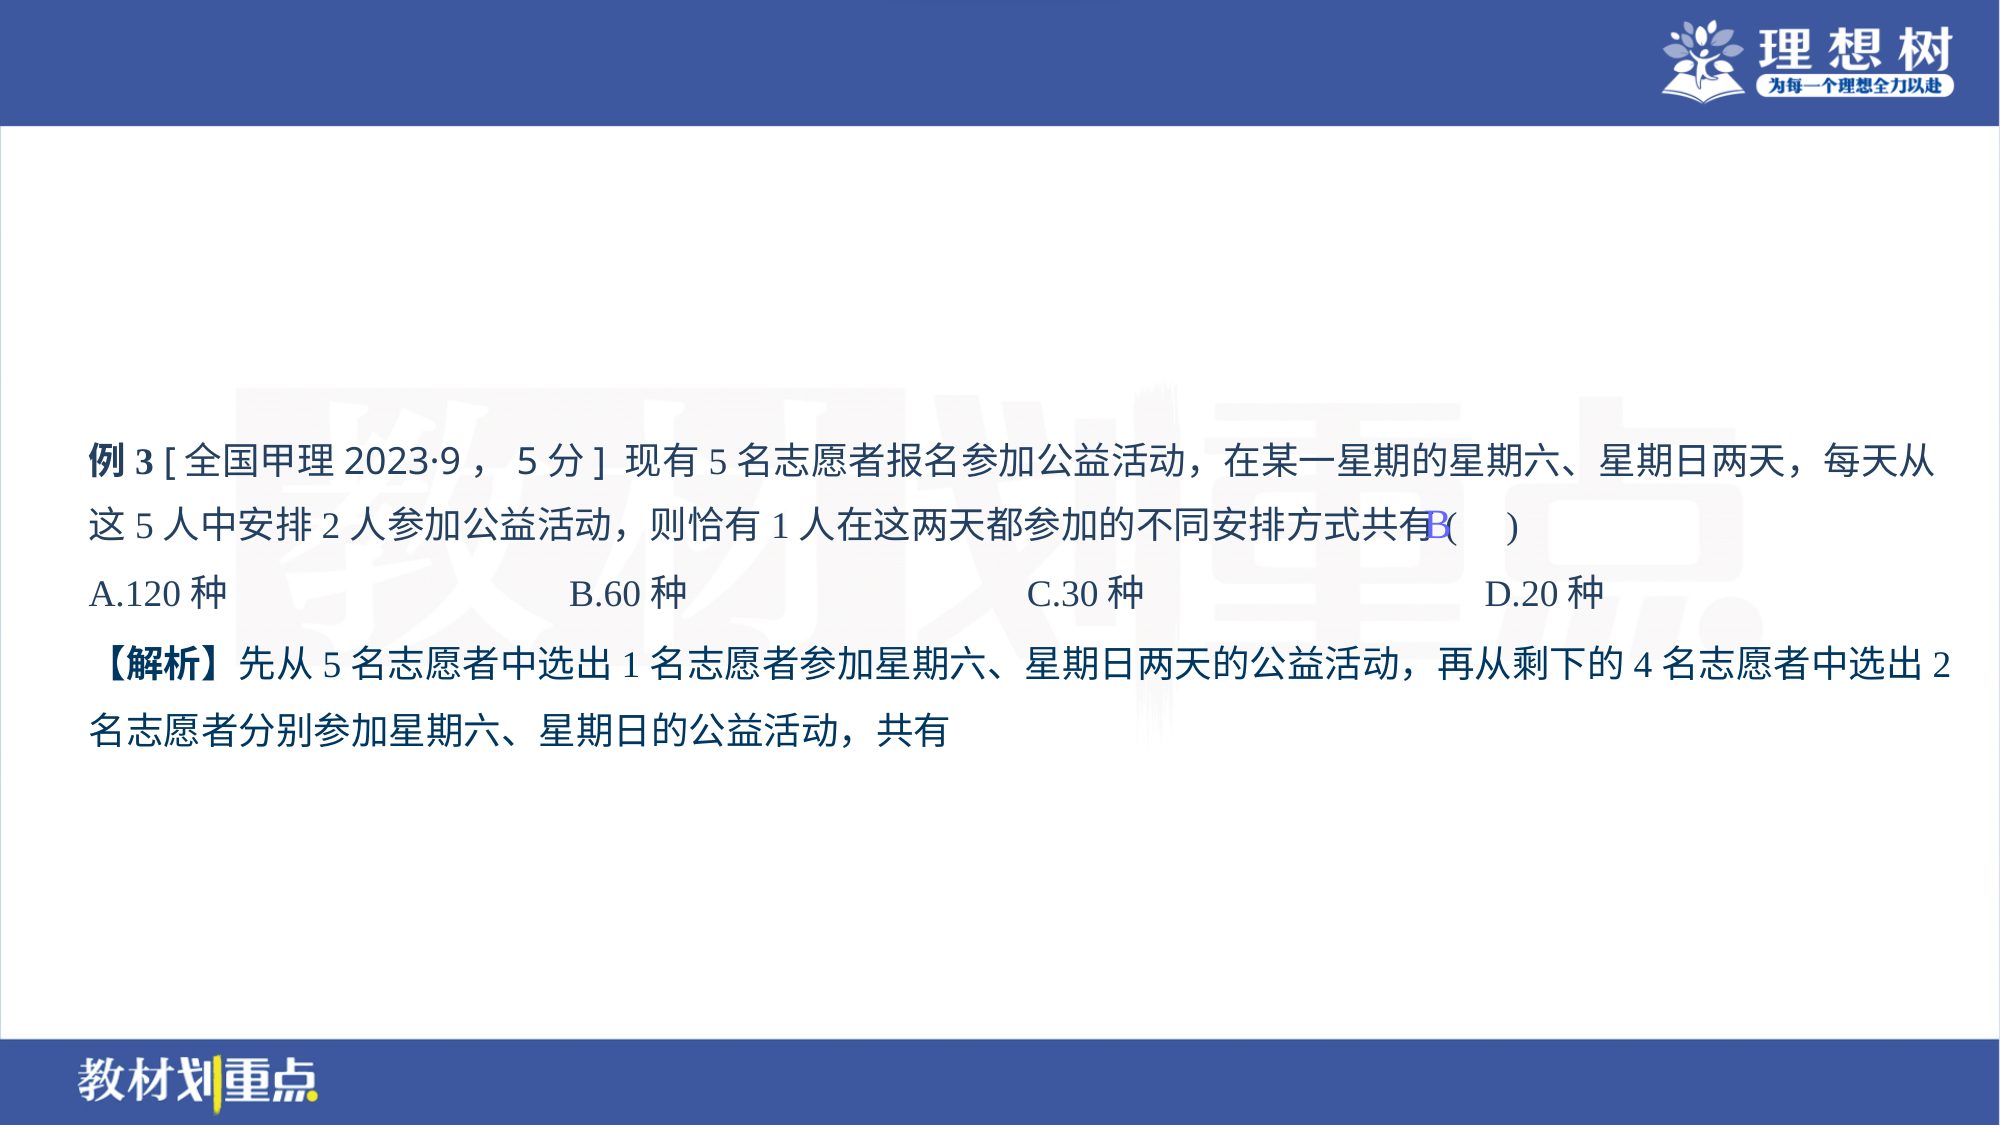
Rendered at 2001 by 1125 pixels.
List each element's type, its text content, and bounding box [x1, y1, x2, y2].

text_box A.120种 B.60种 C.30种 D.20种 [88, 547, 1911, 607]
text_box B [1408, 495, 1467, 545]
text_box 例3 [全国甲理2023·9，5分] 现有5名志愿者报名参加公益活动，在某一星期的星期六、星期日两天，每天从 这5人中安排2人参加公益活动，则恰有1人在这两天都参加的不同安排方式共有( ) [88, 412, 1911, 540]
picture [0, 0, 2000, 1125]
